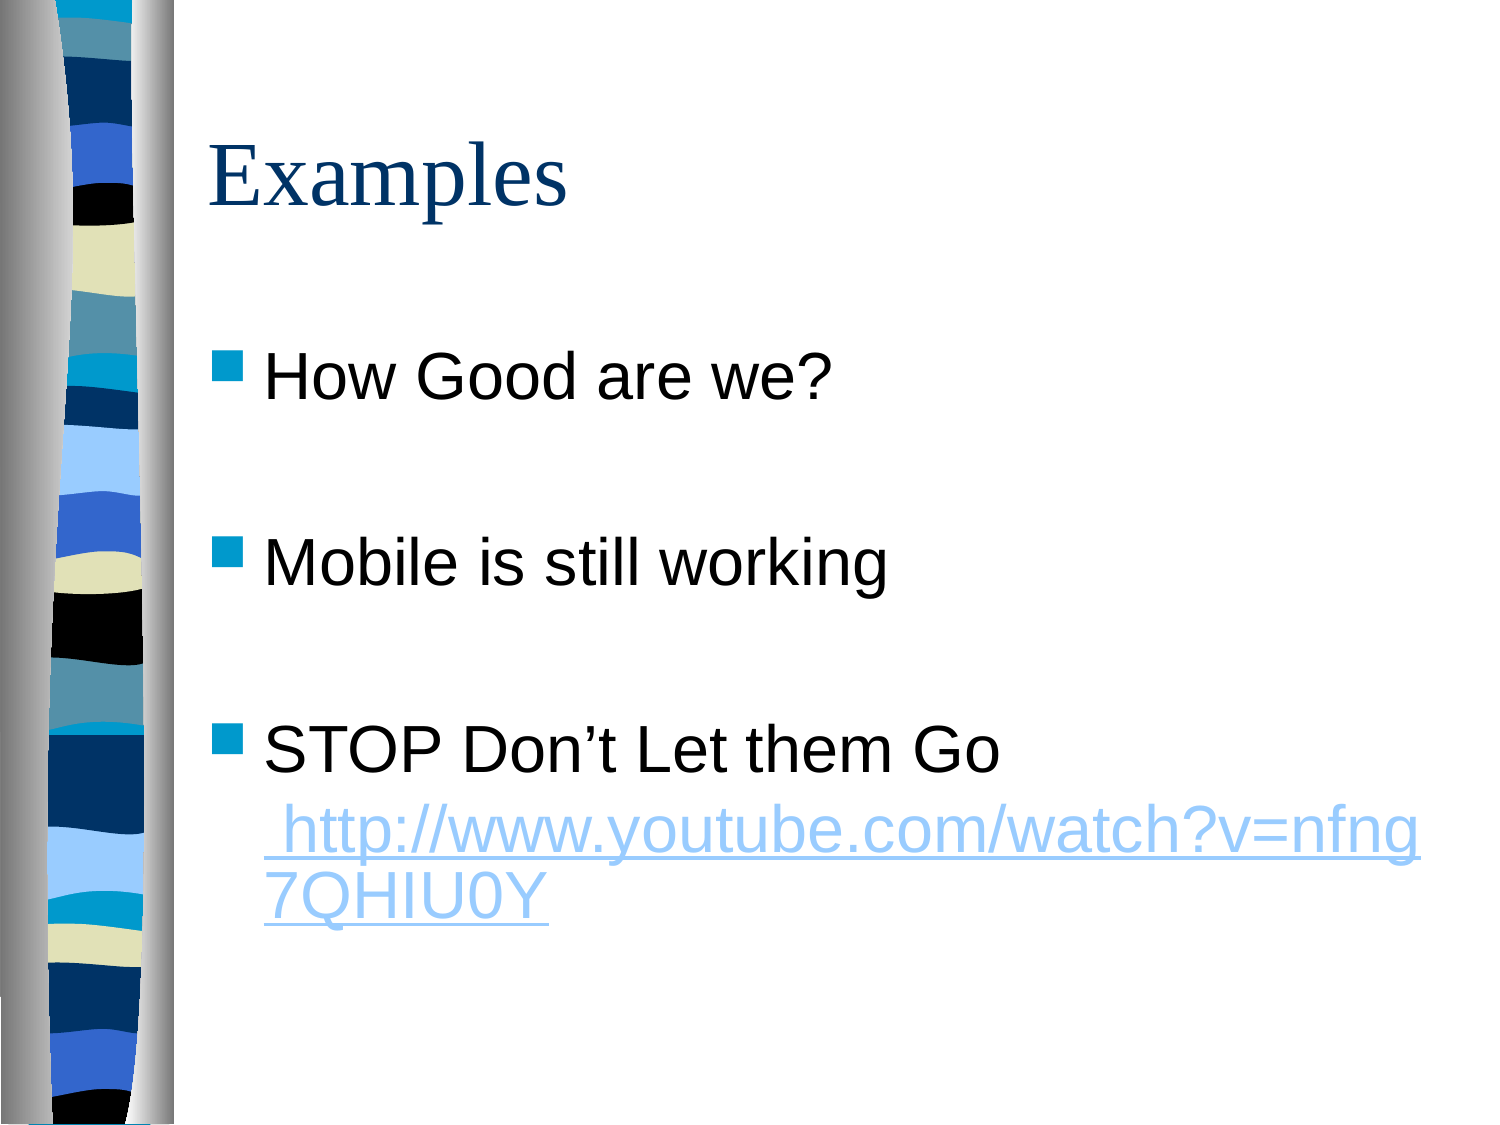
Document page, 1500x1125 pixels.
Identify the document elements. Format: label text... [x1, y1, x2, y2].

list How Good are we? Mobile is still working STOP Don’t Let them Go http://www.youtube.com/watch?v=nfng7QHIU0Y [192, 324, 1468, 1001]
title Examples [192, 74, 1468, 263]
